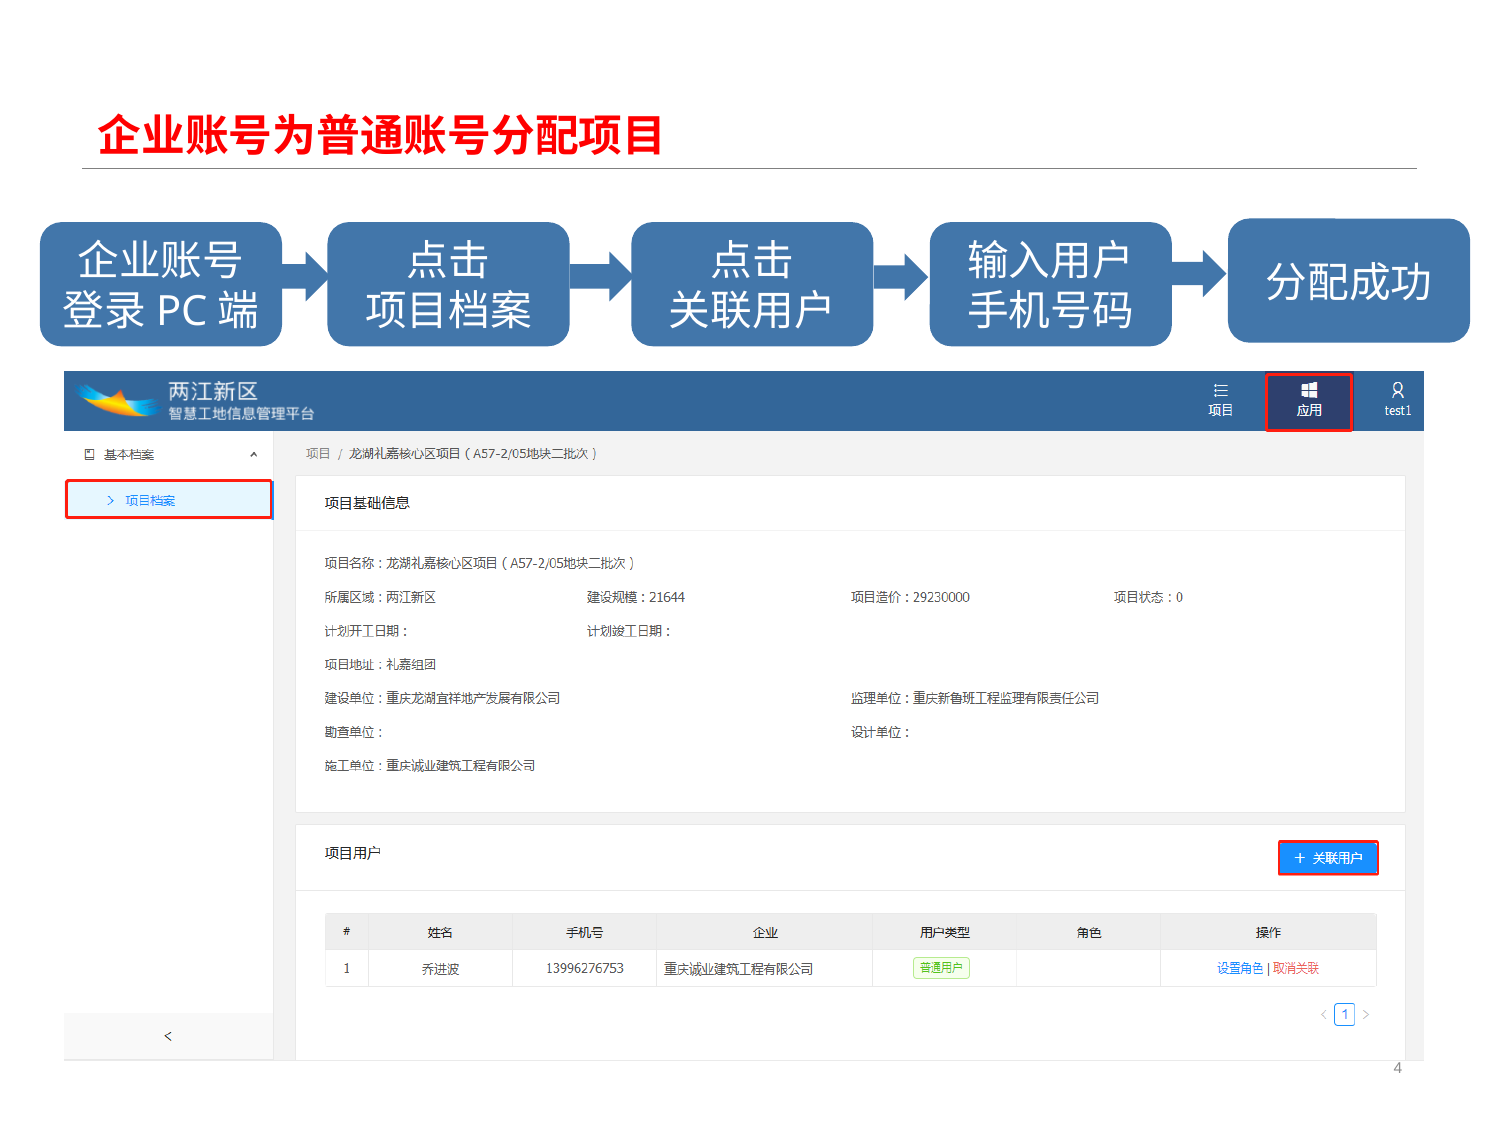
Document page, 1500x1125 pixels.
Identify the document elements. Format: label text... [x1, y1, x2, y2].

text_box [873, 253, 929, 301]
text_box 点击 项目档案 [327, 222, 570, 347]
text_box [1172, 249, 1227, 298]
text_box 点击 关联用户 [631, 222, 874, 347]
text_box 企业账号 登录PC端 [39, 222, 283, 347]
picture [64, 371, 1424, 1061]
slide_number 4 [1059, 1061, 1418, 1085]
title 企业账号为普通账号分配项目 [82, 0, 1418, 169]
text_box [569, 251, 635, 302]
text_box [266, 251, 327, 302]
text_box 分配成功 [1227, 218, 1471, 343]
text_box 输入用户 手机号码 [929, 222, 1172, 347]
